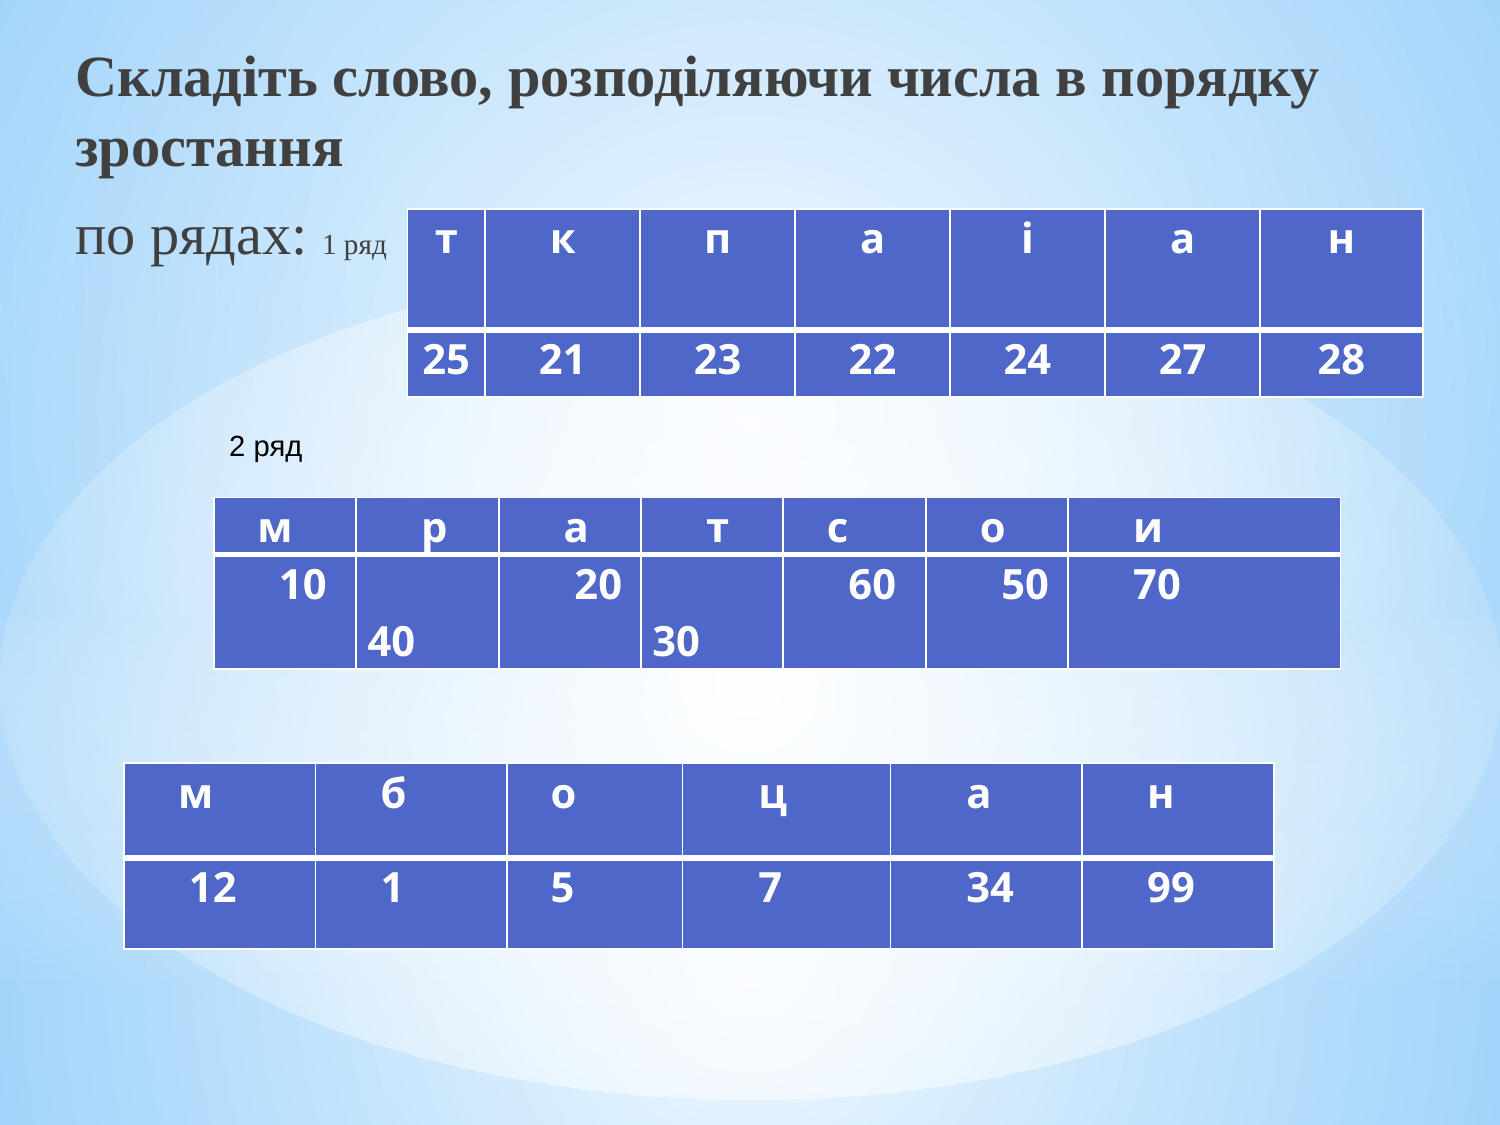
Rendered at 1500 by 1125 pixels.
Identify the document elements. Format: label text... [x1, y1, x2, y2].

table_cell 24 [951, 333, 1104, 396]
table_cell 7 [683, 861, 890, 948]
table_cell 27 [1106, 333, 1259, 396]
table_cell 70 [1069, 557, 1340, 668]
table_cell 22 [796, 333, 949, 396]
table_header т [408, 210, 484, 327]
table_header н [1261, 210, 1422, 327]
table_header н [1083, 764, 1273, 855]
table_cell 28 [1261, 333, 1422, 396]
table_header а [1106, 210, 1259, 327]
table_header и [1069, 498, 1340, 552]
table_cell 34 [891, 861, 1081, 948]
table_cell 50 [927, 557, 1067, 668]
table_cell 1 [316, 861, 506, 948]
table_header т [642, 498, 782, 552]
table_header о [927, 498, 1067, 552]
table_header п [641, 210, 794, 327]
table_header с [784, 498, 925, 552]
table_header б [316, 764, 506, 855]
table_header к [486, 210, 639, 327]
table_header ц [683, 764, 890, 855]
table_header а [891, 764, 1081, 855]
table_cell 10 [215, 557, 355, 668]
table_header р [357, 498, 498, 552]
table_header м [125, 764, 315, 855]
table_cell 99 [1083, 861, 1273, 948]
table_header і [951, 210, 1104, 327]
text_box 2 ряд [214, 314, 318, 470]
list Складіть слово, розподіляючи числа в порядку зростання по рядах: 1 ряд [53, 30, 1447, 173]
table_cell 25 [408, 333, 484, 396]
table_header а [796, 210, 949, 327]
table_cell 60 [784, 557, 925, 668]
table_cell 21 [486, 333, 639, 396]
table_cell 23 [641, 333, 794, 396]
table_cell 20 [500, 557, 640, 668]
table_cell 30 [642, 557, 782, 668]
table_cell 40 [357, 557, 498, 668]
table_header а [500, 498, 640, 552]
table_header м [215, 498, 355, 552]
table_cell 5 [508, 861, 682, 948]
table_header о [508, 764, 682, 855]
table_cell 12 [125, 861, 315, 948]
